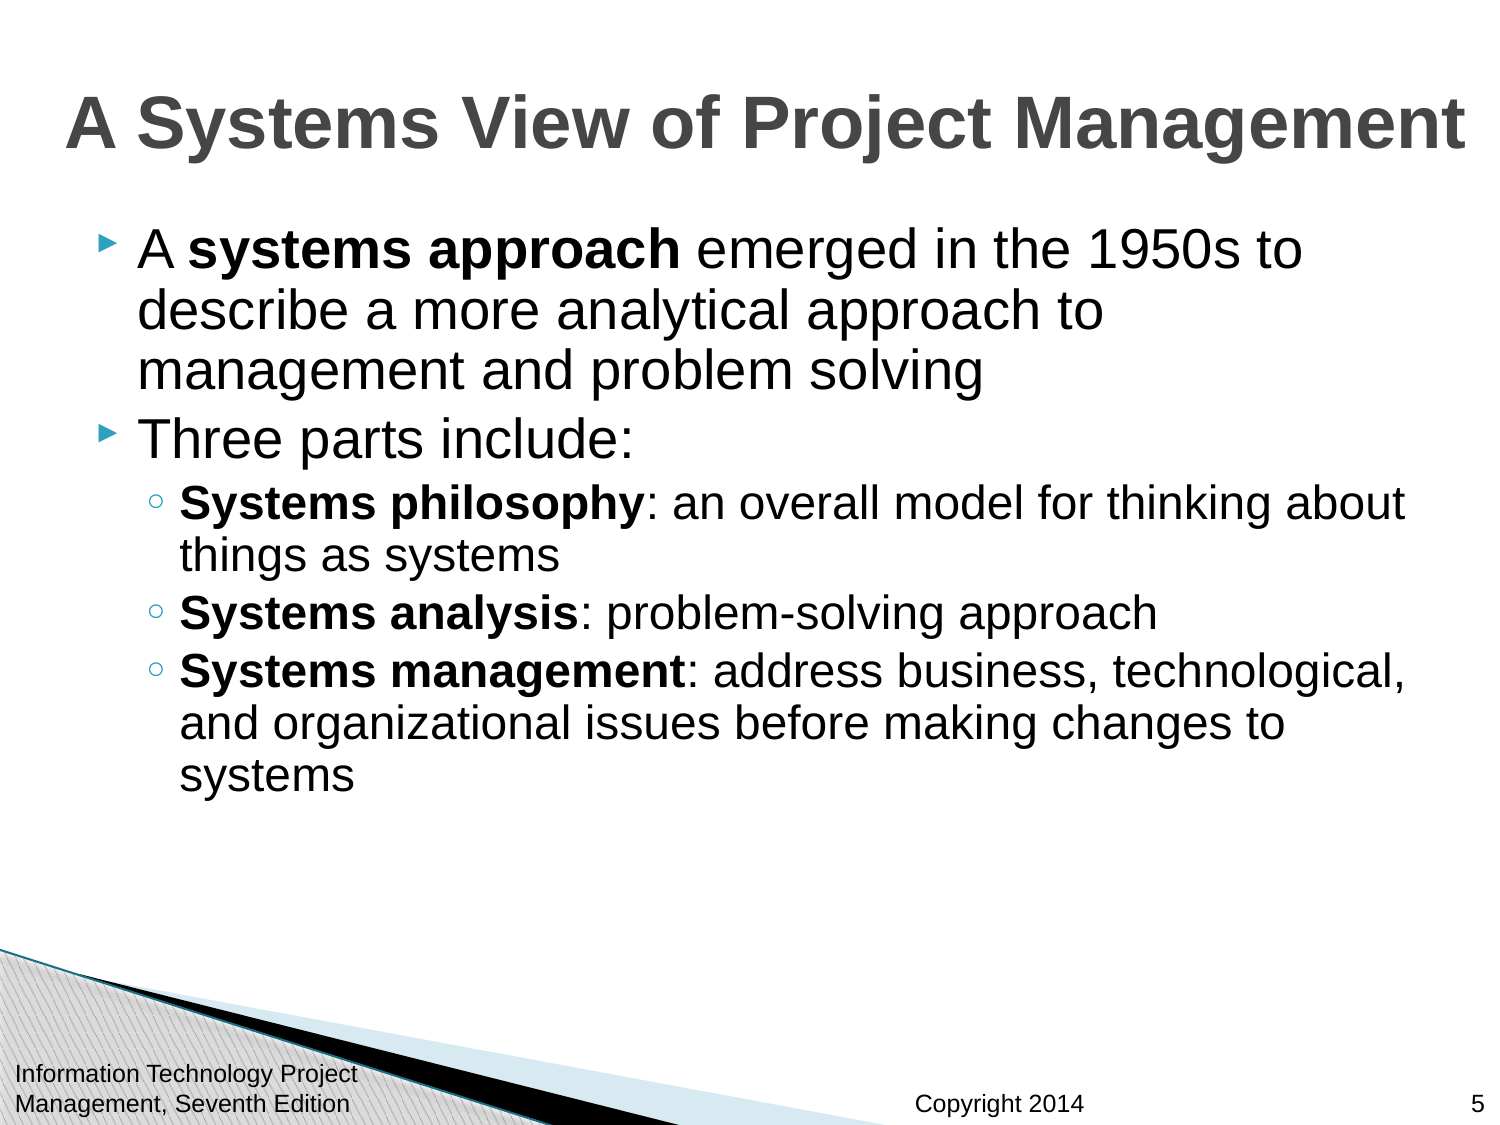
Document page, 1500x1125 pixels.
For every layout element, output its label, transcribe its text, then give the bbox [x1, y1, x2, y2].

footer Information Technology Project Management, Seventh Edition [0, 1065, 425, 1125]
slide_number 5 [1408, 1065, 1500, 1125]
list A systems approach emerged in the 1950s to describe a more analytical approach to management and problem solving Three parts include: Systems philosophy: an overall model for thinking about things as systems Systems analysis: problem-solving approach Systems management: address business, technological, and organizational issues before making changes to systems [62, 213, 1451, 963]
title A Systems View of Project Management [50, 24, 1500, 213]
